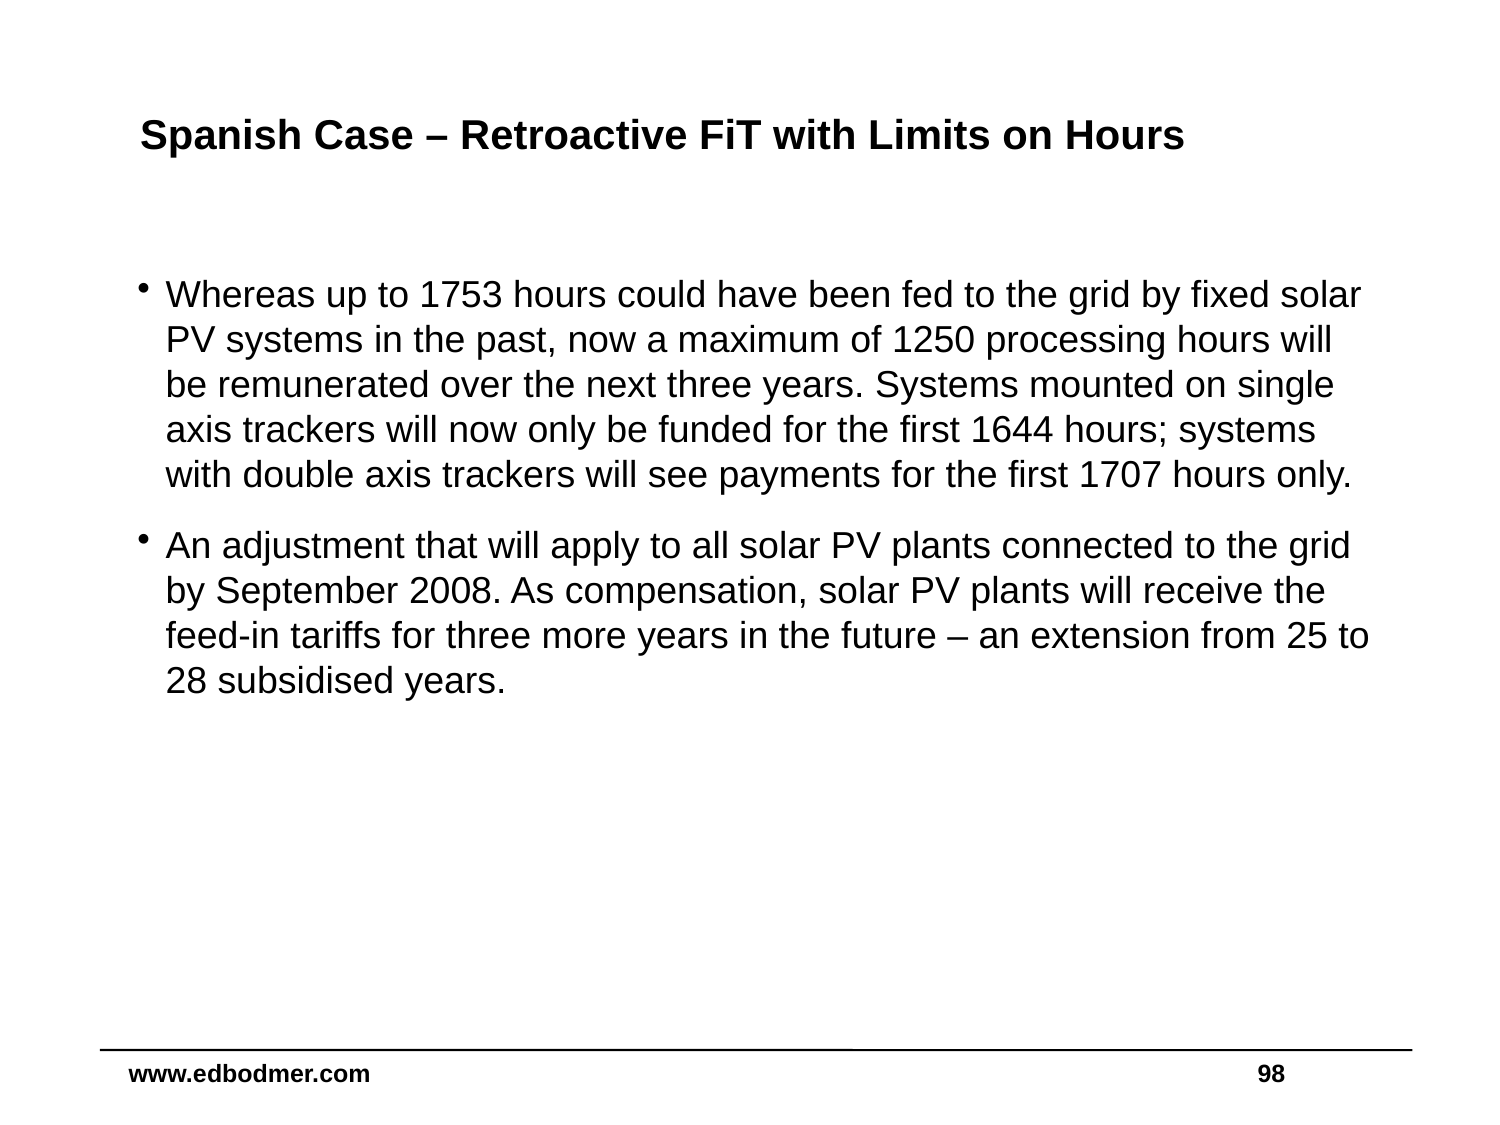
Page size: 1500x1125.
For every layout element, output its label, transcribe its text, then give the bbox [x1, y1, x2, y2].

list Whereas up to 1753 hours could have been fed to the grid by fixed solar PV systems in the past, now a maximum of 1250 processing hours will be remunerated over the next three years. Systems mounted on single axis trackers will now only be funded for the first 1644 hours; systems with double axis trackers will see payments for the first 1707 hours only. An adjustment that will apply to all solar PV plants connected to the grid by September 2008. As compensation, solar PV plants will receive the feed-in tariffs for three more years in the future – an extension from 25 to 28 subsidised years. [112, 262, 1401, 1026]
title Spanish Case – Retroactive FiT with Limits on Hours [124, 99, 1288, 226]
